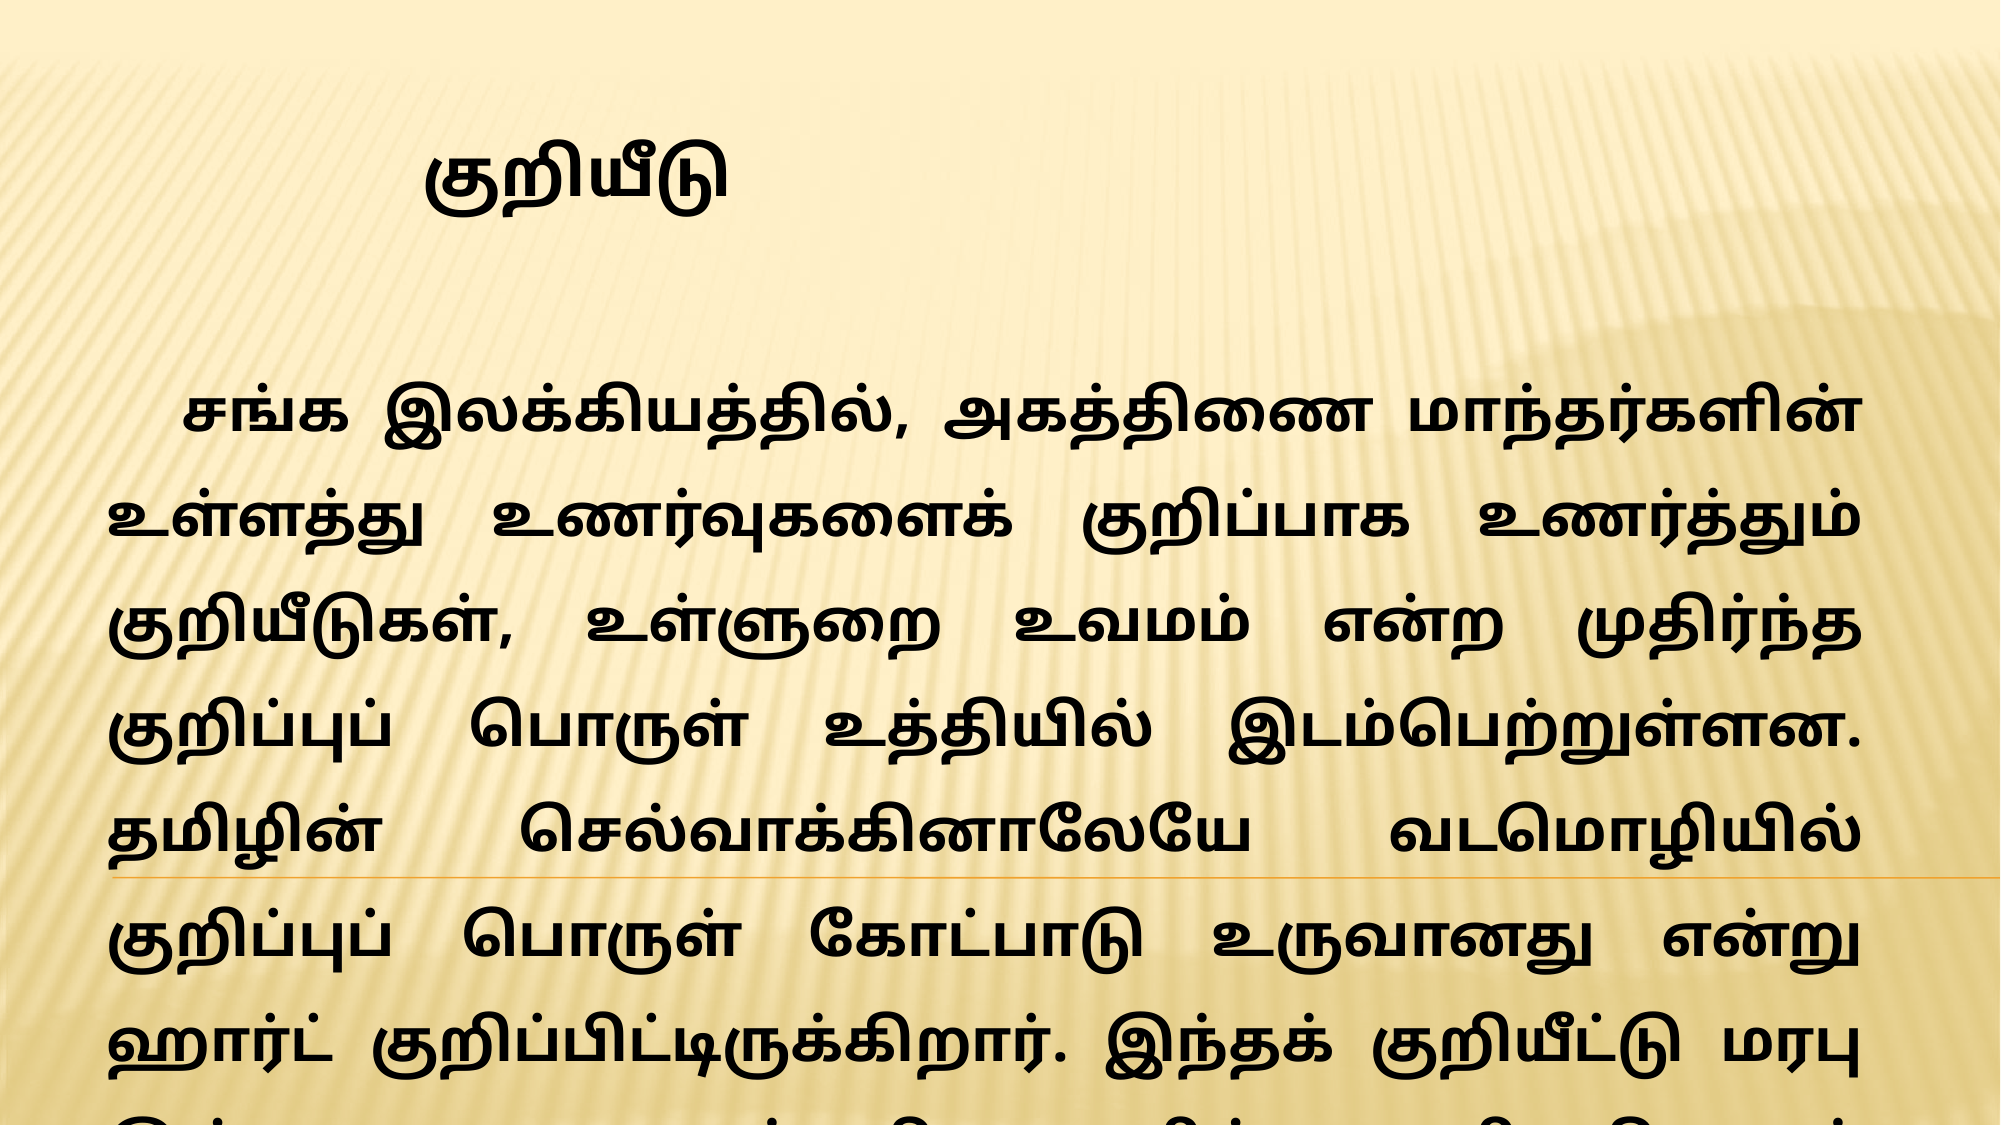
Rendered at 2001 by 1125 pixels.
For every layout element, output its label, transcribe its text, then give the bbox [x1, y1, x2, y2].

title குறியீடு [0, 56, 1176, 260]
text_box சங்க இலக்கியத்தில், அகத்திணை மாந்தர்களின் உள்ளத்து உணர்வுகளைக் குறிப்பாக உணர்த்தும் குறியீடுகள், உள்ளுறை உவமம் என்ற முதிர்ந்த குறிப்புப் பொருள் உத்தியில் இடம்பெற்றுள்ளன. தமிழின் செல்வாக்கினாலேயே வடமொழியில் குறிப்புப் பொருள் கோட்பாடு உருவானது என்று ஹார்ட் குறிப்பிட்டிருக்கிறார். இந்தக் குறியீட்டு மரபு இன்றைய புதுக்கவிதைகளில் மிகுதியாகக் காணப்படுகின்றன. [92, 331, 1879, 1125]
